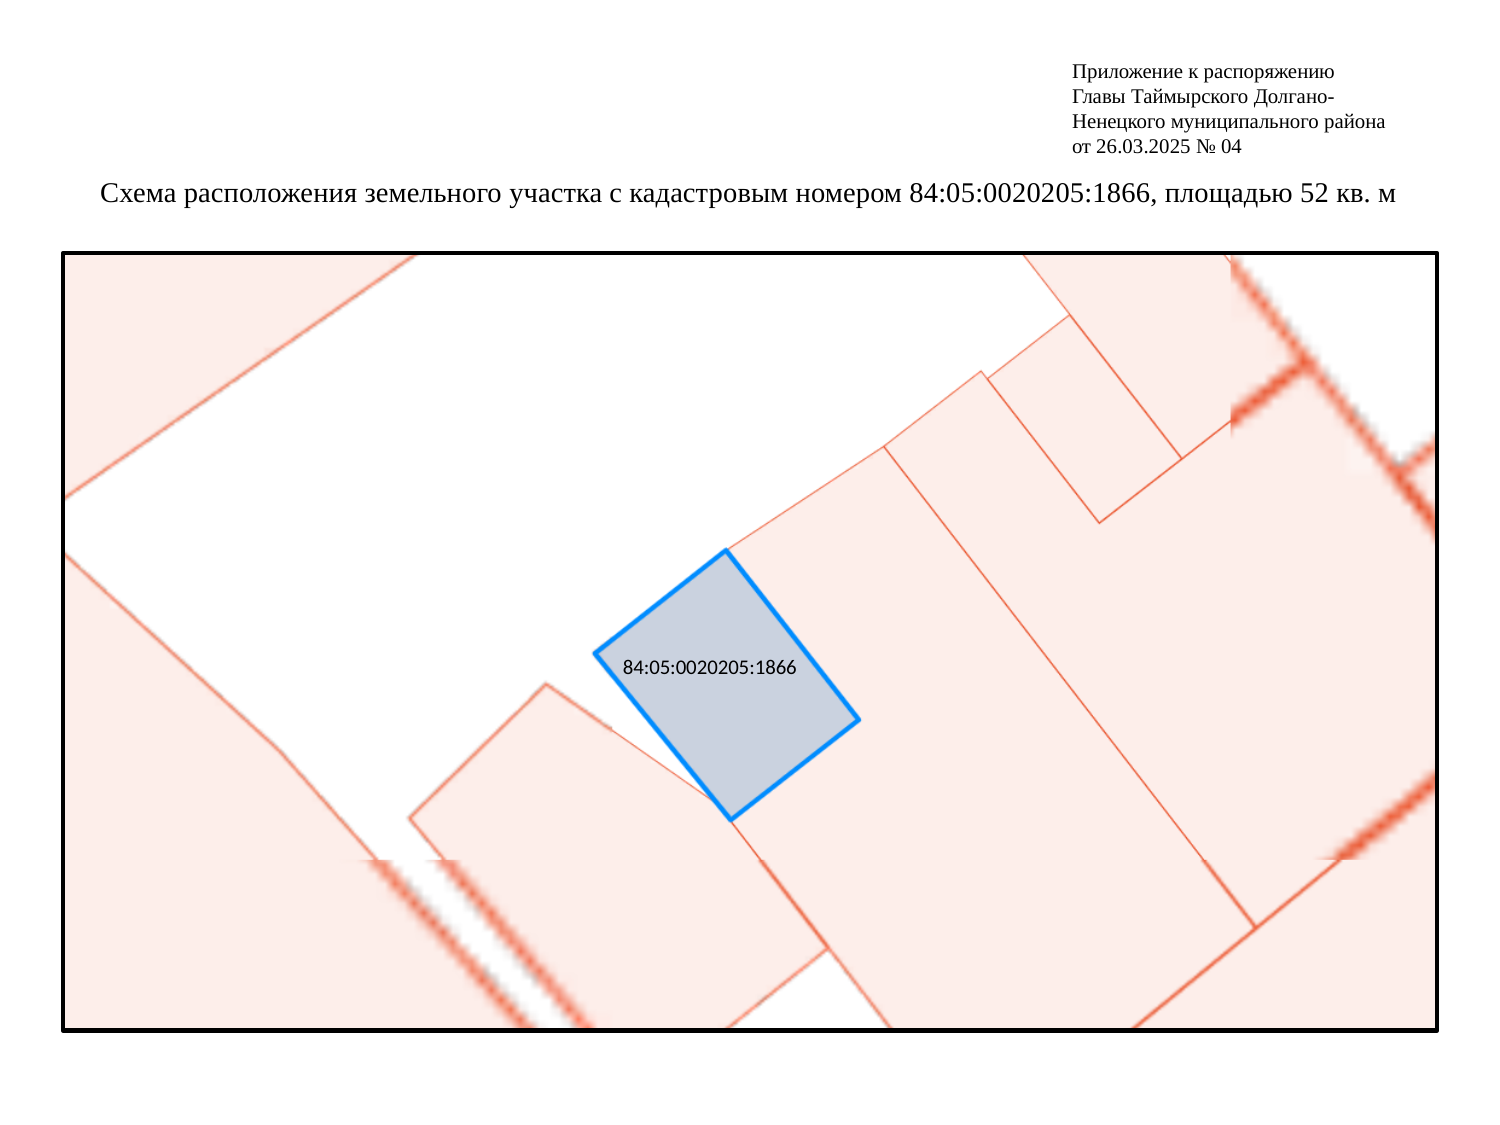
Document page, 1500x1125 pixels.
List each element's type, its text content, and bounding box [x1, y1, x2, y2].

picture [64, 255, 1436, 1029]
text_box Приложение к распоряжению Главы Таймырского Долгано- Ненецкого муниципального района от 26.03.2025 № 04 [1057, 66, 1471, 150]
title Схема расположения земельного участка с кадастровым номером 84:05:0020205:1866, площадью 52 кв. м [75, 149, 1425, 233]
